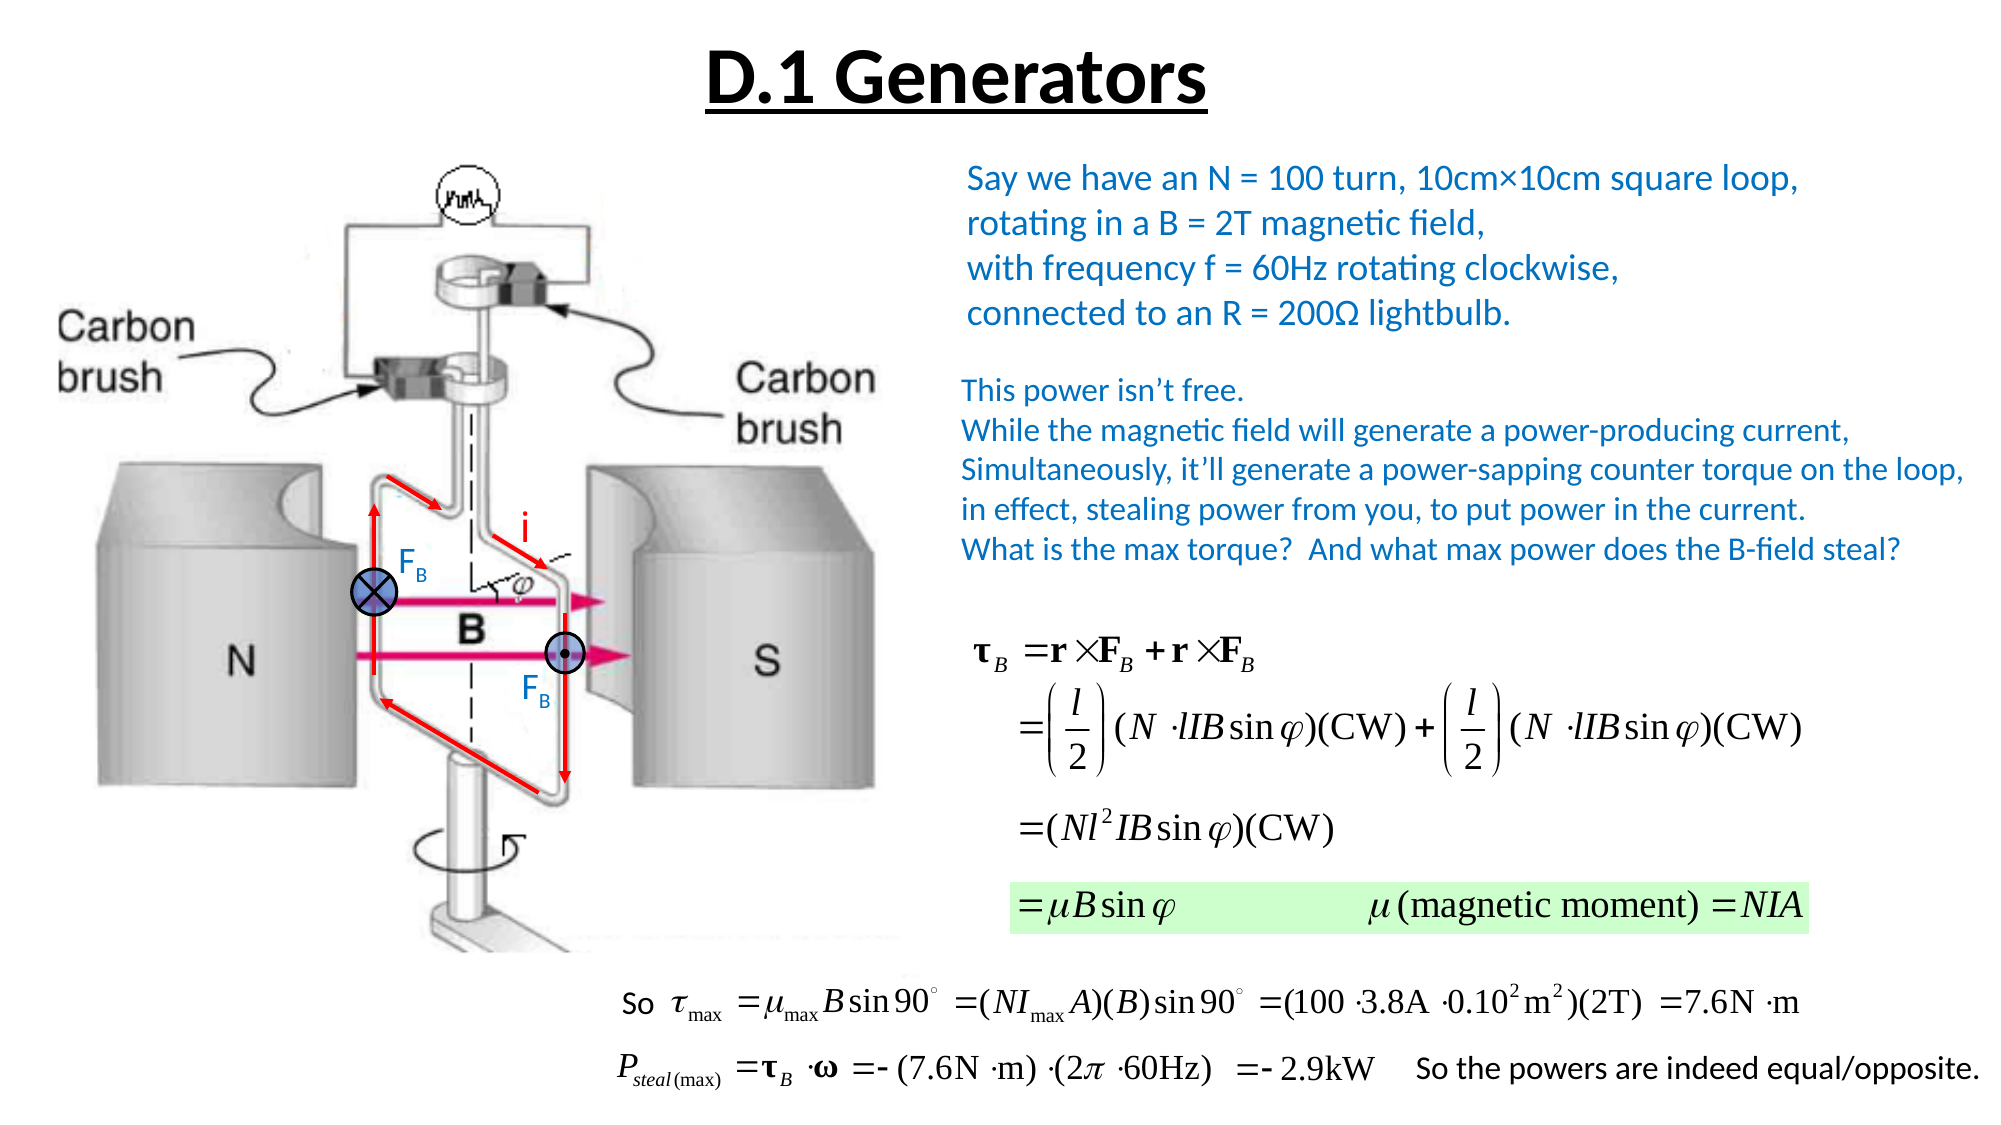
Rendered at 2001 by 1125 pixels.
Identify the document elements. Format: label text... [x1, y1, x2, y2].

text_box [1009, 882, 1809, 935]
title D.1 Generators [440, 25, 1473, 129]
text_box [667, 974, 943, 1030]
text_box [492, 535, 548, 570]
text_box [1010, 798, 1342, 857]
text_box So the powers are indeed equal/opposite. [1401, 1038, 1997, 1094]
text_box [844, 1047, 1219, 1095]
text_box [966, 623, 1263, 682]
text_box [1251, 975, 1649, 1028]
text_box This power isn’t free. While the magnetic field will generate a power-producing current, Simultaneously, it’ll generate a power-sapping counter torque on the loop, in effect, stealing power from you, to put power in the current. What is the max torque? And what max power does the B-field steal? [946, 360, 1998, 575]
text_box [1652, 980, 1807, 1022]
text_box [379, 698, 539, 793]
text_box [946, 975, 1251, 1031]
text_box So [607, 981, 667, 1029]
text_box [610, 1042, 845, 1099]
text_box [1010, 675, 1809, 785]
text_box Say we have an N = 100 turn, 10cm×10cm square loop, rotating in a B = 2T magnetic field, with frequency f = 60Hz rotating clockwise, connected to an R = 200Ω lightbulb. [952, 145, 1815, 341]
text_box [51, 140, 925, 981]
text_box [1228, 1047, 1384, 1089]
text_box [386, 476, 442, 510]
